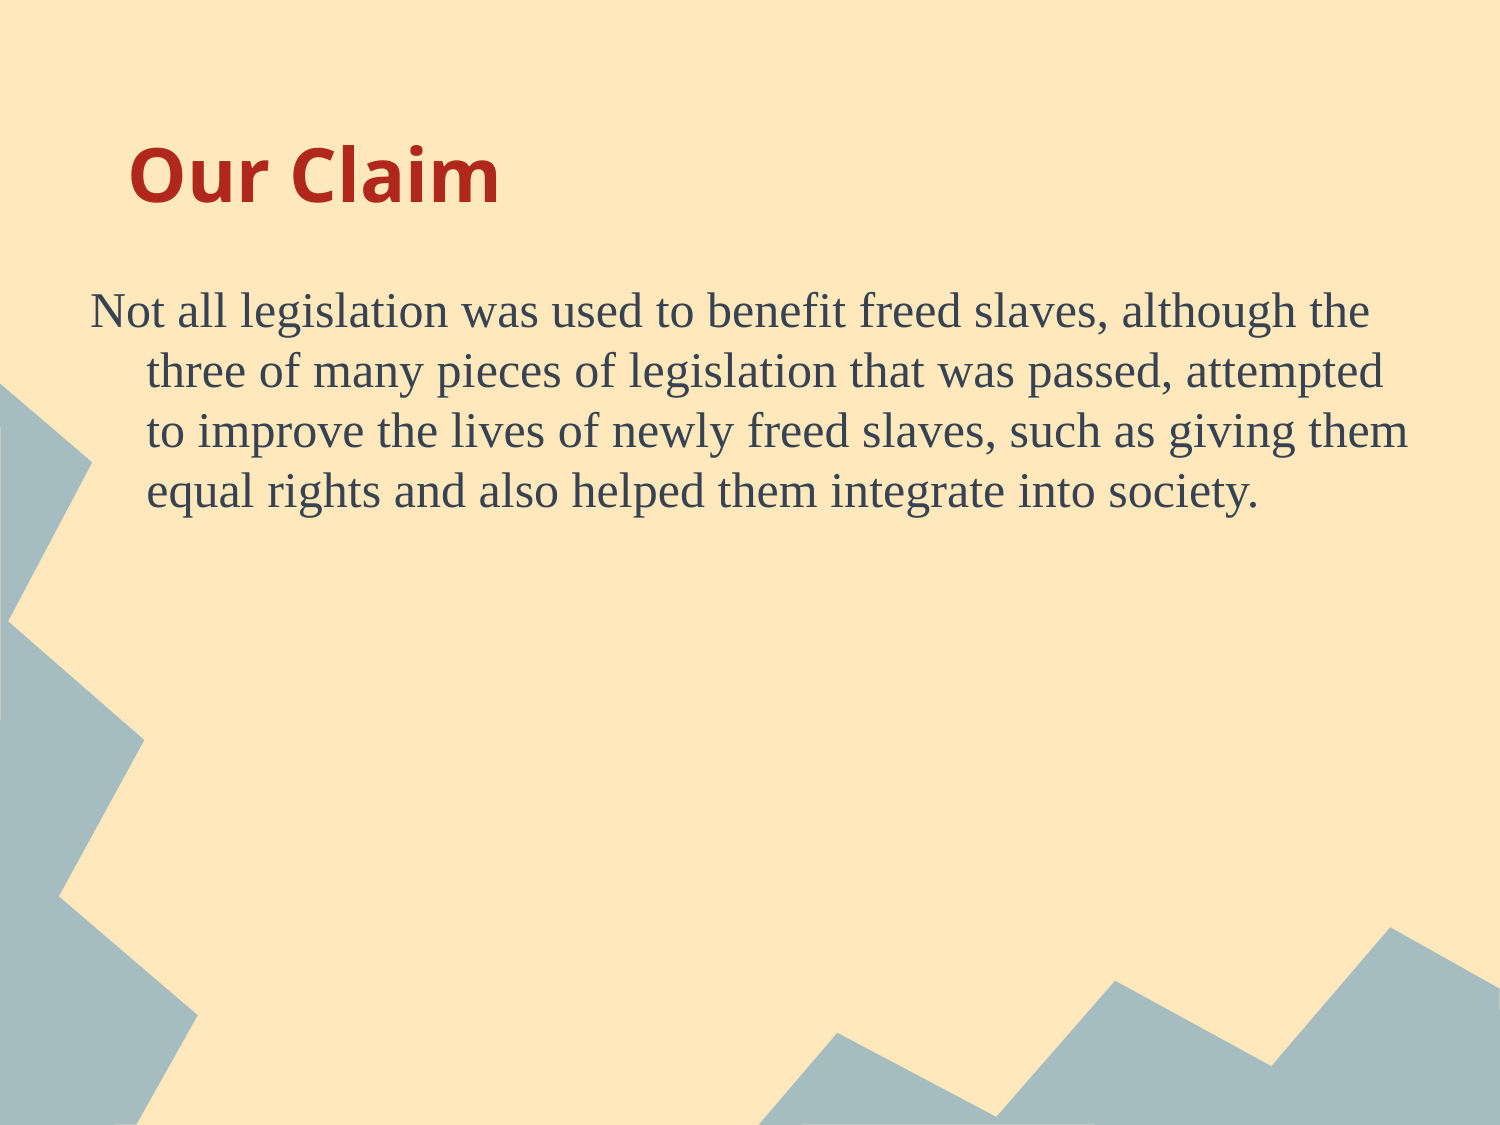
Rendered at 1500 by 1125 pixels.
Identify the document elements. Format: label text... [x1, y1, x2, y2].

list Not all legislation was used to benefit freed slaves, although the three of many pieces of legislation that was passed, attempted to improve the lives of newly freed slaves, such as giving them equal rights and also helped them integrate into society. [75, 262, 1425, 1083]
title Our Claim [75, 45, 1425, 233]
